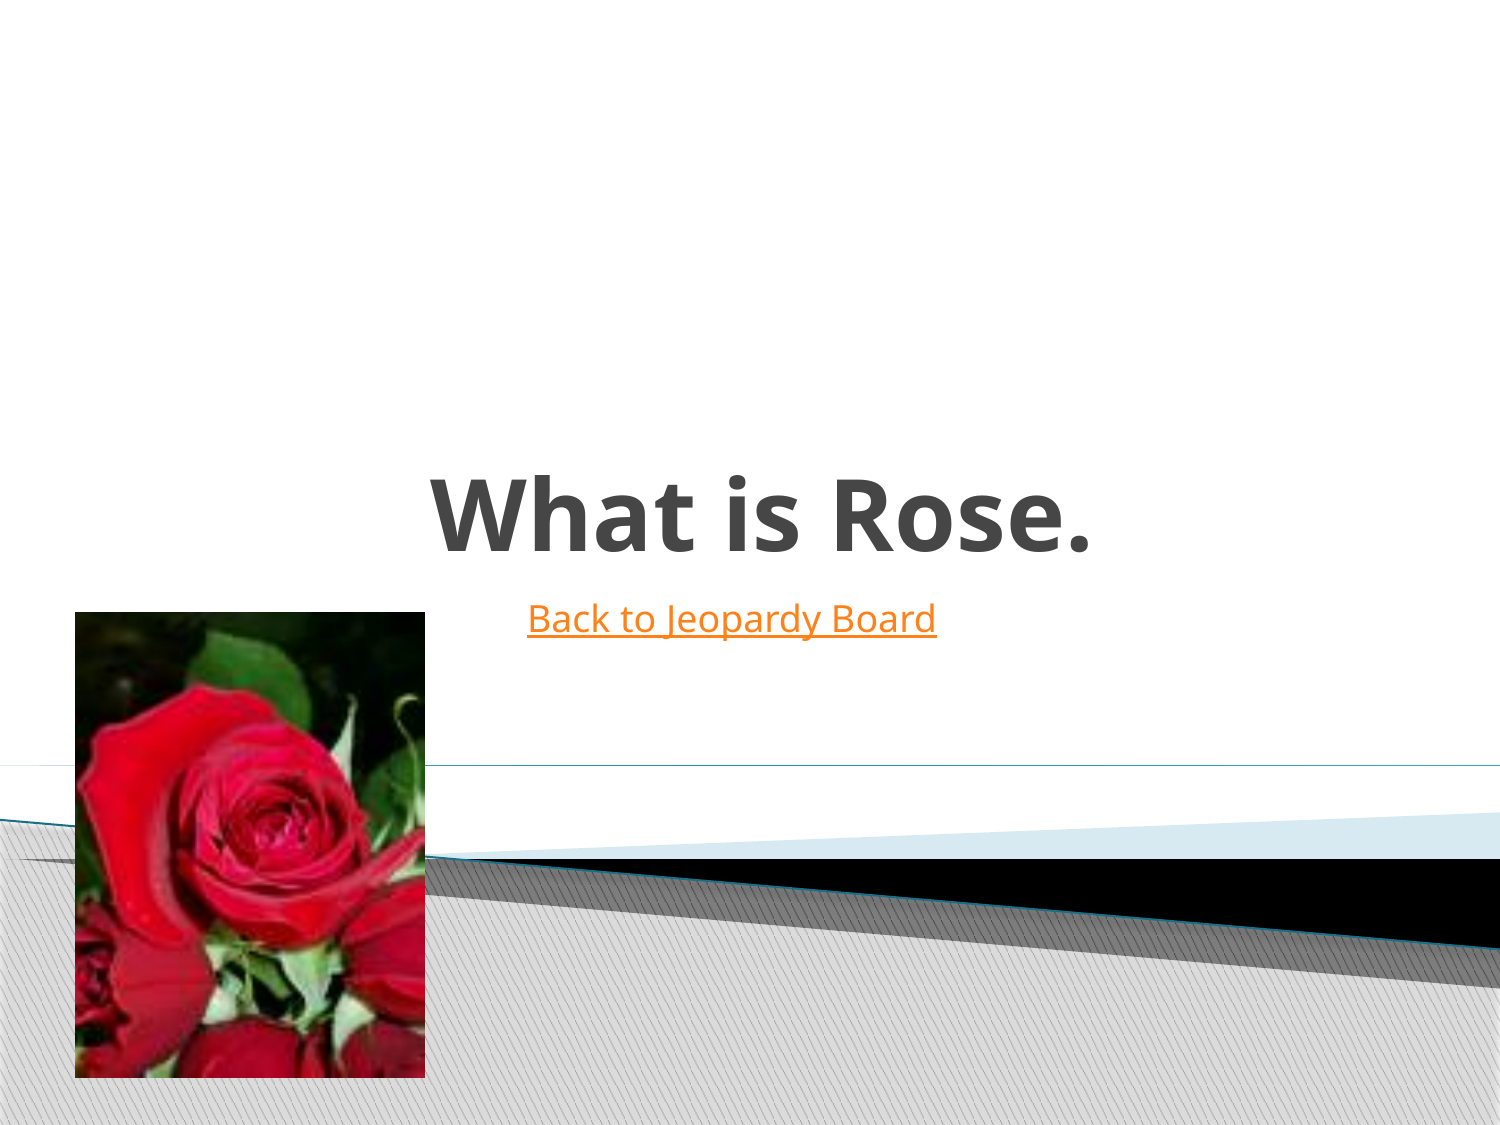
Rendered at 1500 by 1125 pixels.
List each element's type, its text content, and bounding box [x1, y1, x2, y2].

title What is Rose. [125, 337, 1400, 579]
picture [0, 612, 1500, 1079]
text_box Back to Jeopardy Board [512, 587, 963, 654]
